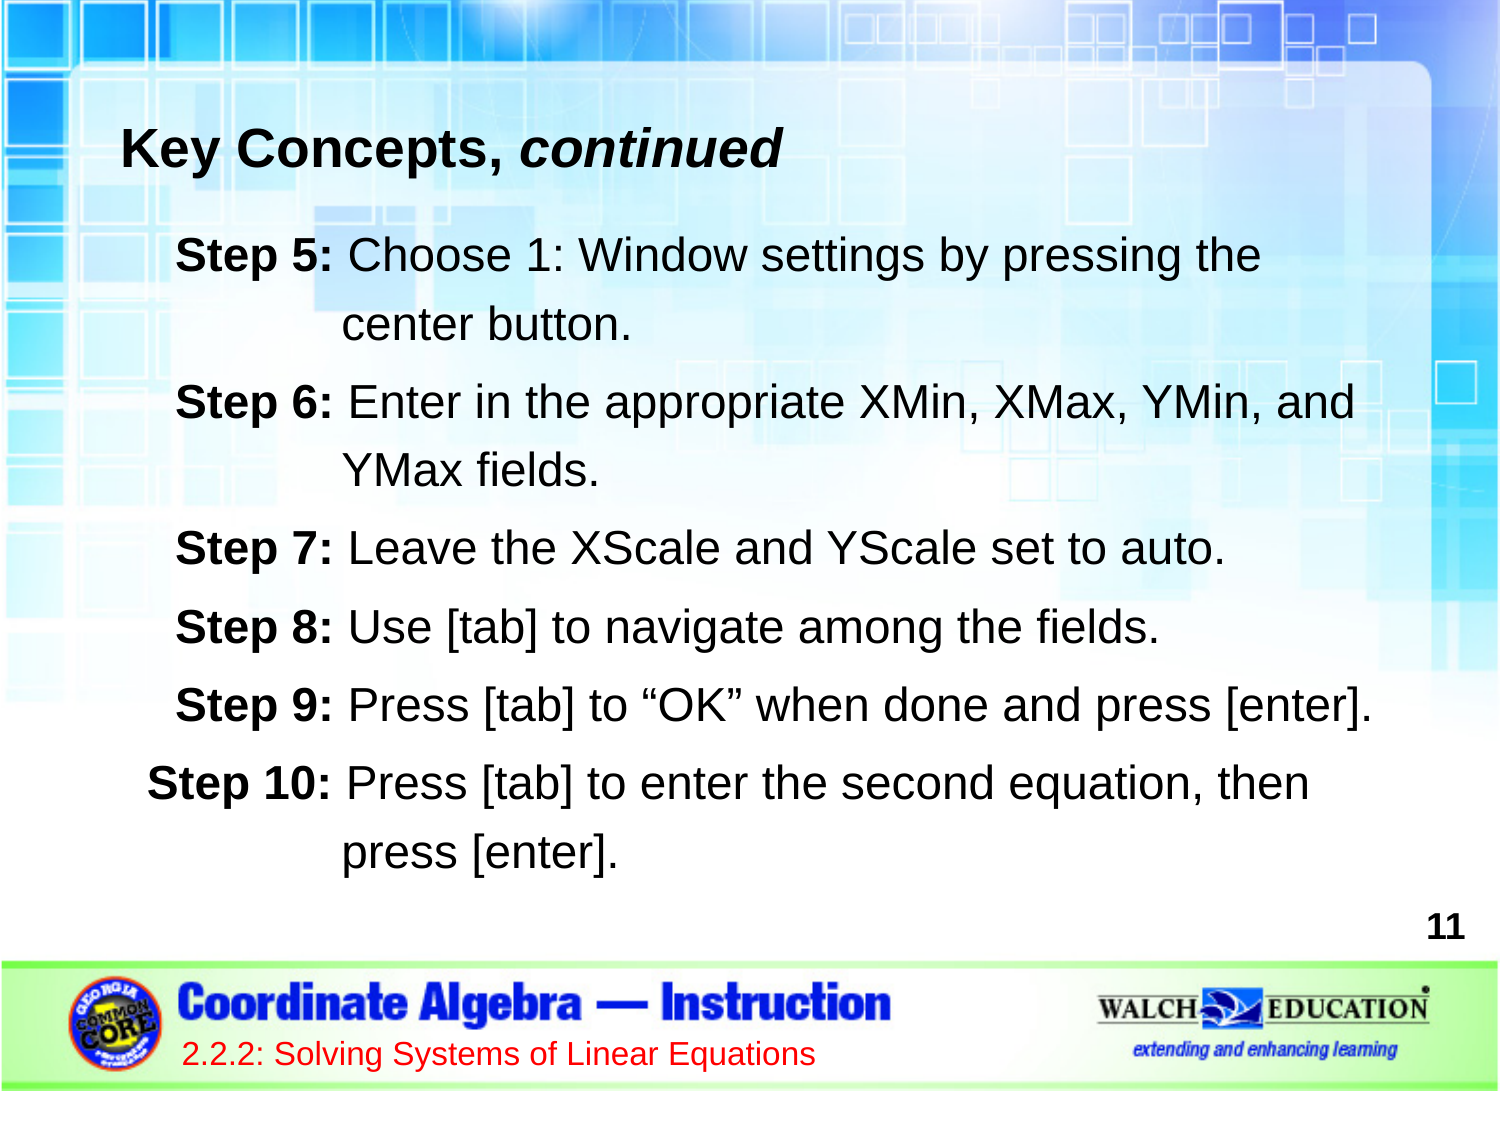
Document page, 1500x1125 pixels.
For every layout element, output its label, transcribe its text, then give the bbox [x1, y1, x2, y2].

list 2.2.2: Solving Systems of Linear Equations [166, 1024, 1074, 1068]
picture [1, 0, 1500, 1091]
text_box Key Concepts, continued Step 5: Choose 1: Window settings by pressing the center button. Step 6: Enter in the appropriate XMin, XMax, YMin, and YMax fields. Step 7: Leave the XScale and YScale set to auto. Step 8: Use [tab] to navigate among the fields. Step 9: Press [tab] to “OK” when done and press [enter]. Step 10: Press [tab] to enter the second equation, then press [enter]. [105, 105, 1394, 925]
slide_number 11 [1361, 901, 1481, 949]
